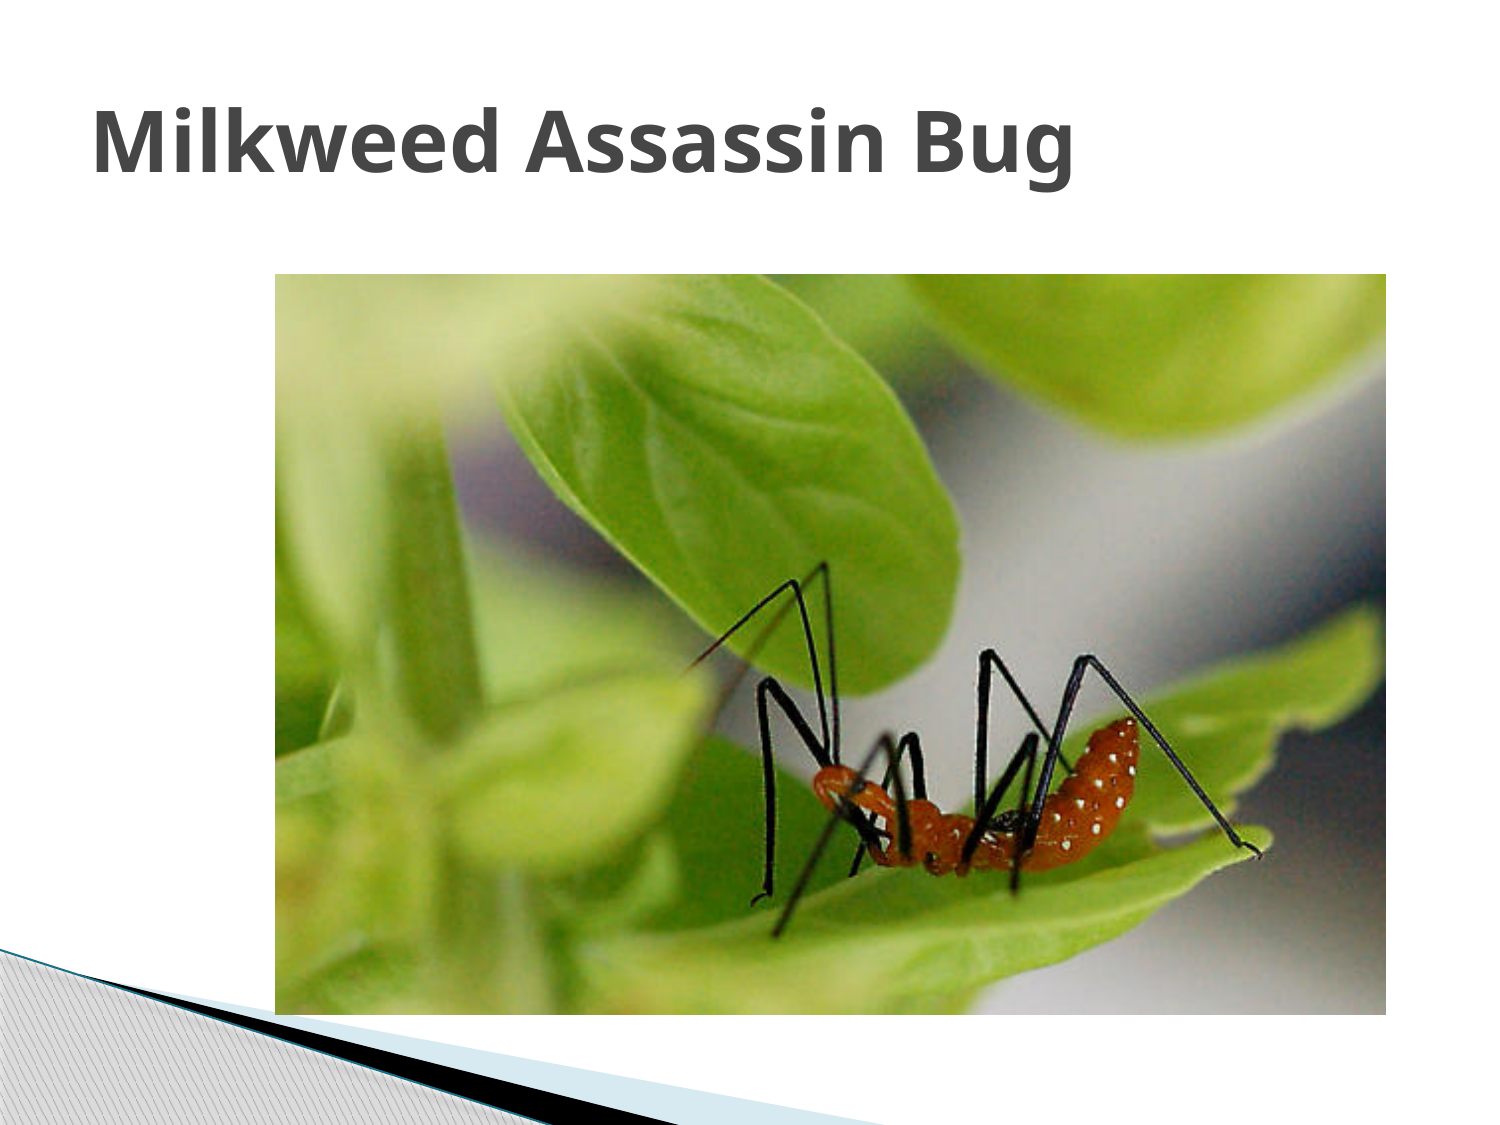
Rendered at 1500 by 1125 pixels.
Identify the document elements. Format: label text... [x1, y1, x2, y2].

title Milkweed Assassin Bug [75, 45, 1425, 233]
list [274, 274, 1386, 1015]
